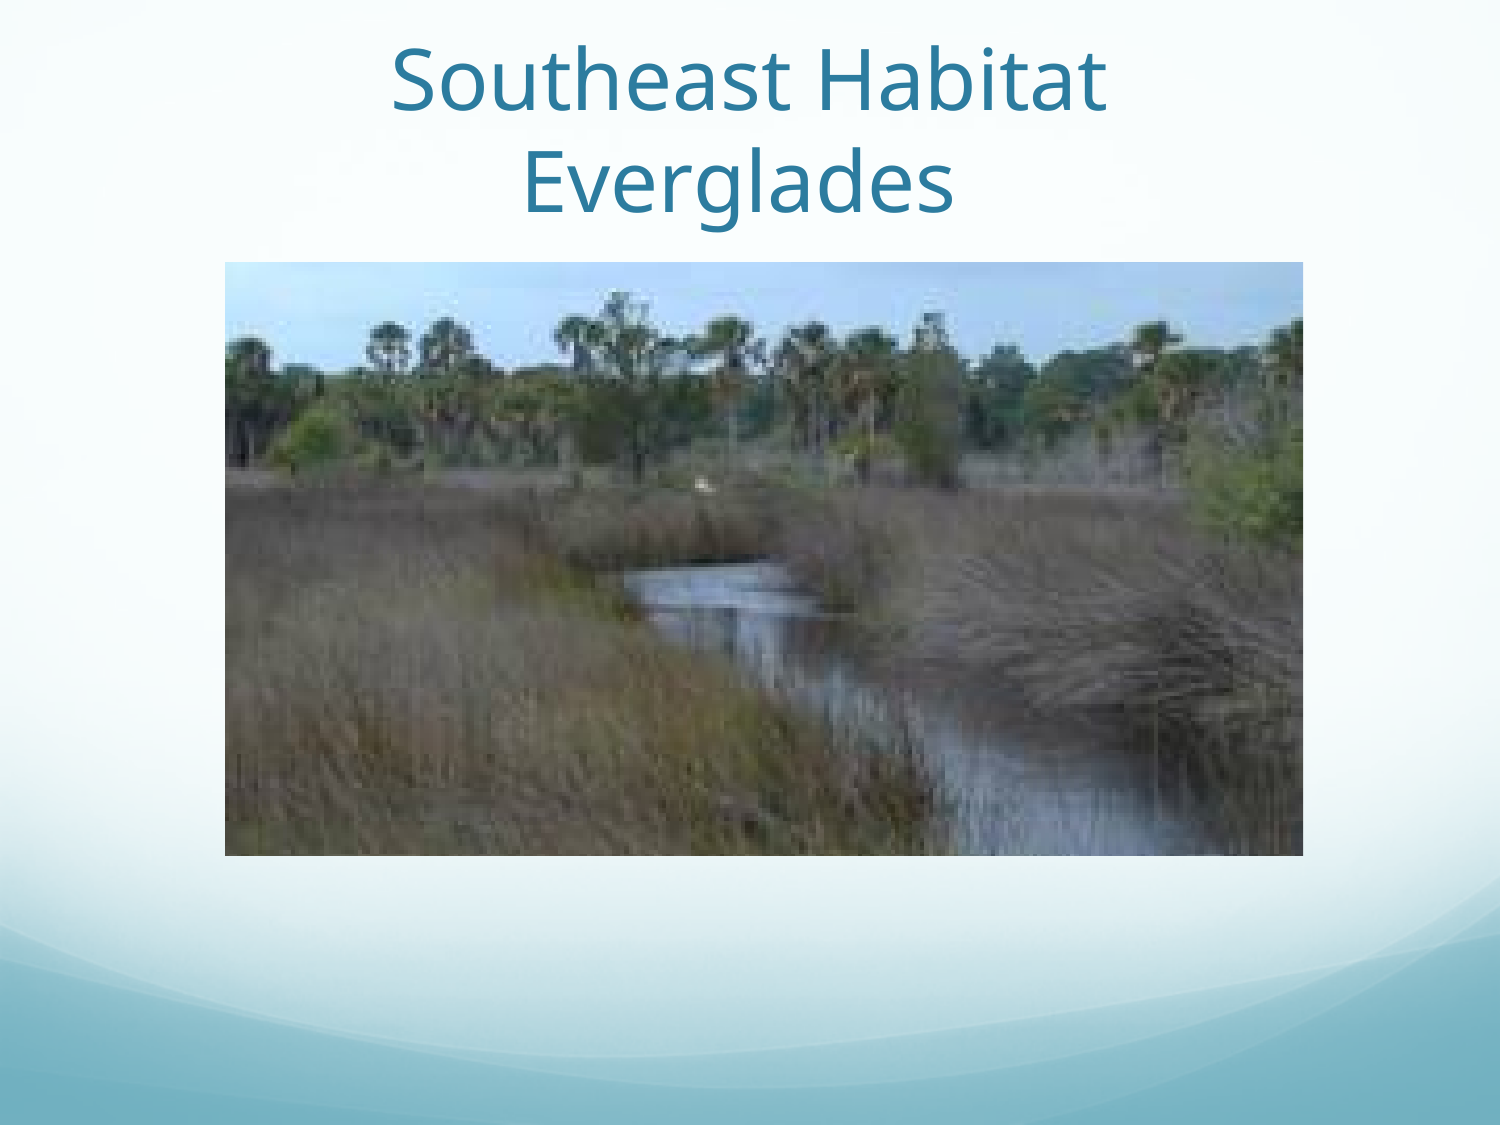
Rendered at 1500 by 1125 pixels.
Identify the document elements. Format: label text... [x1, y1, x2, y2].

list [224, 261, 1304, 856]
title Southeast Habitat Everglades [90, 17, 1410, 237]
